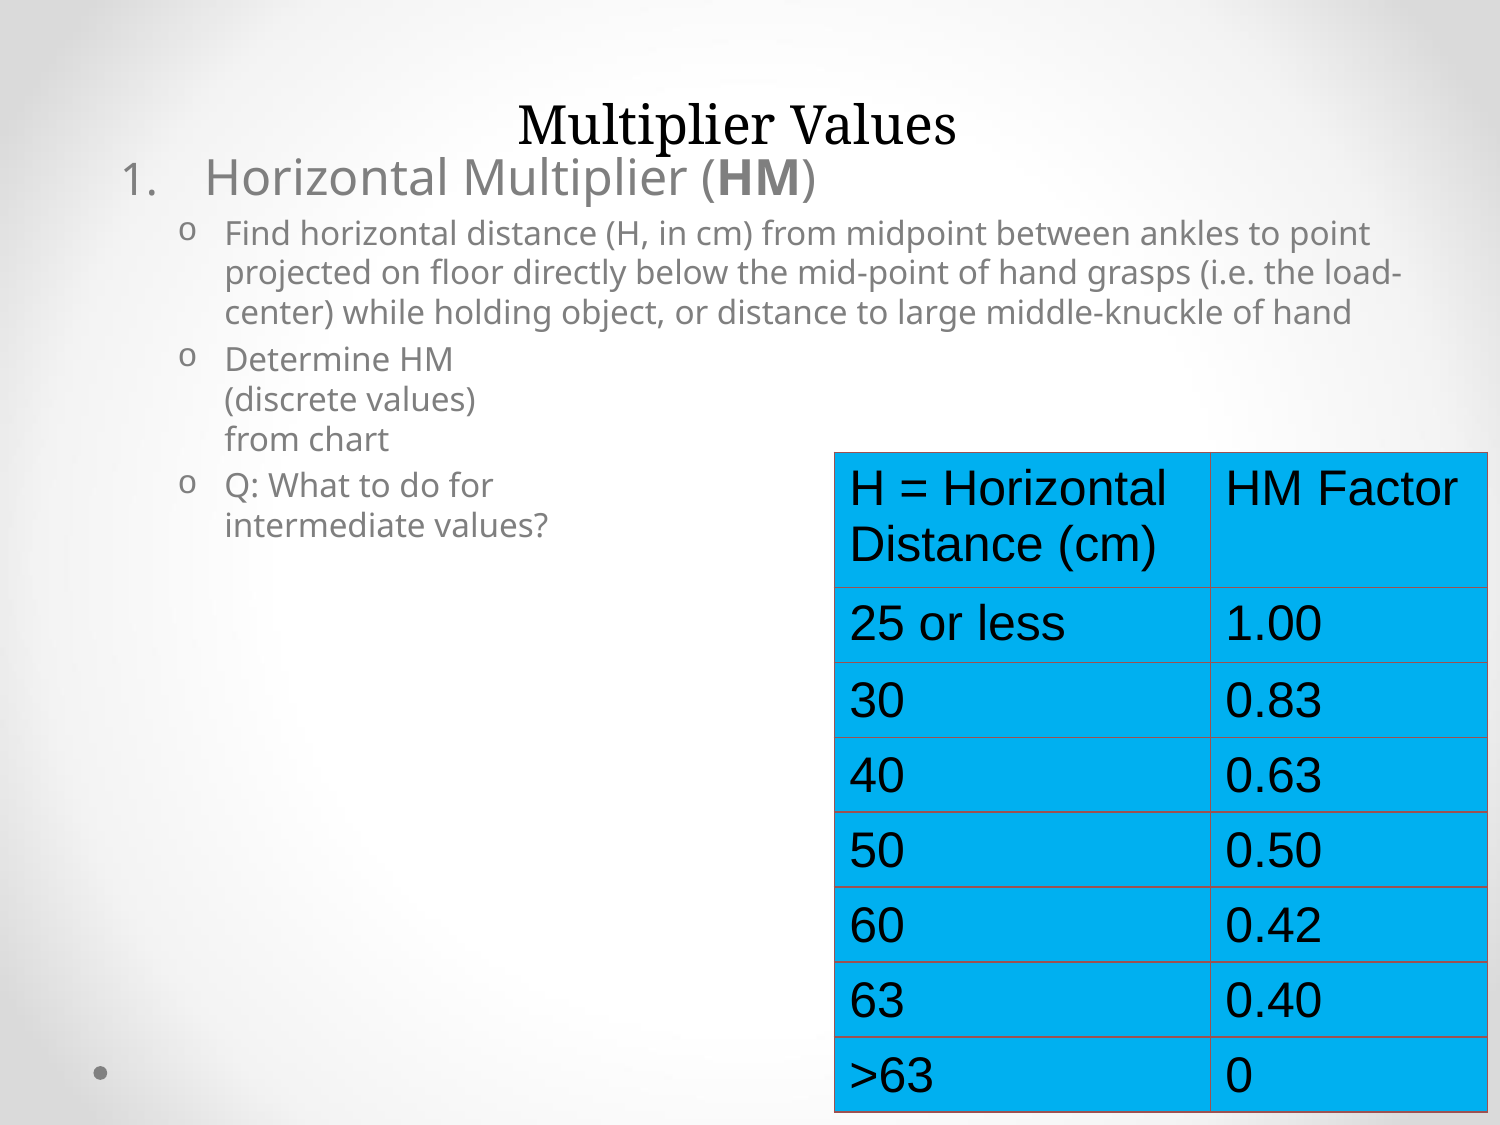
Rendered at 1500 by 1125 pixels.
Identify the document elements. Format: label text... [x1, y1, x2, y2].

table_cell 60 [835, 888, 1210, 961]
table_cell 40 [835, 738, 1210, 811]
table_cell 50 [835, 813, 1210, 886]
table_cell 0.40 [1211, 963, 1487, 1036]
table_cell 0.50 [1211, 813, 1487, 886]
picture [0, 0, 1500, 1125]
table_cell 0 [1211, 1038, 1487, 1111]
table_header H = Horizontal Distance (cm) [835, 453, 1210, 587]
table_cell 25 or less [835, 588, 1210, 662]
table_cell >63 [835, 1038, 1210, 1111]
table_header HM Factor [1211, 453, 1487, 587]
table_cell 0.63 [1211, 738, 1487, 811]
title Multiplier Values [62, 62, 1413, 163]
table_cell 1.00 [1211, 588, 1487, 662]
table_cell 63 [835, 963, 1210, 1036]
table_cell 0.42 [1211, 888, 1487, 961]
list Horizontal Multiplier (HM) Find horizontal distance (H, in cm) from midpoint between ankles to point projected on floor directly below the mid-point of hand grasps (i.e. the load-center) while holding object, or distance to large middle-knuckle of hand Determine HM (discrete values) from chart Q: What to do for intermediate values? [87, 137, 1438, 1113]
table_cell 30 [835, 663, 1210, 737]
slide_number 23 [1488, 1042, 1494, 1103]
table_cell 0.83 [1211, 663, 1487, 737]
